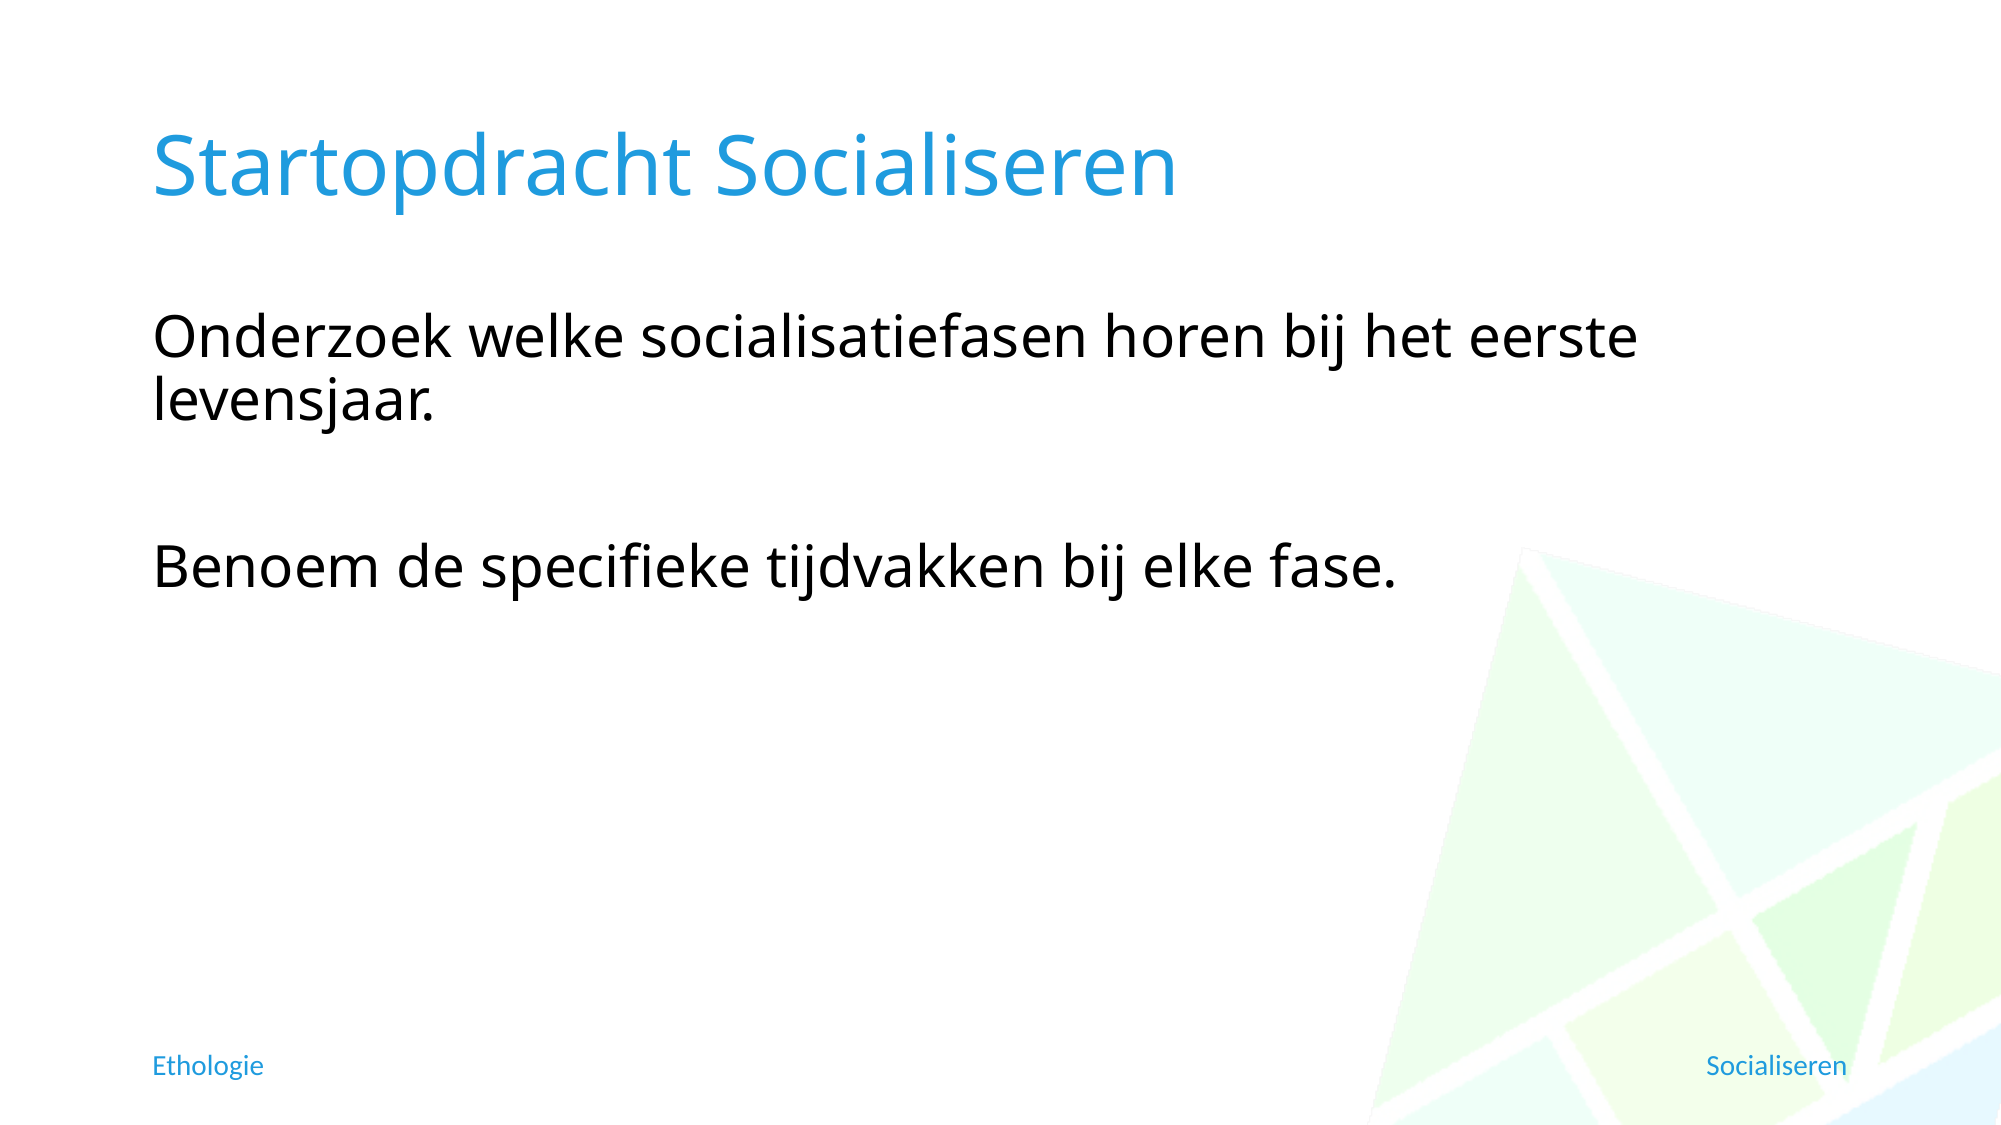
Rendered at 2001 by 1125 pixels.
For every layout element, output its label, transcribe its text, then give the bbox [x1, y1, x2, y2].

list Socialiseren [1412, 1042, 1863, 1103]
title Startopdracht Socialiseren [137, 59, 1863, 278]
list Ethologie [137, 1042, 588, 1103]
list Onderzoek welke socialisatiefasen horen bij het eerste levensjaar. Benoem de specifieke tijdvakken bij elke fase. [137, 299, 1863, 1014]
